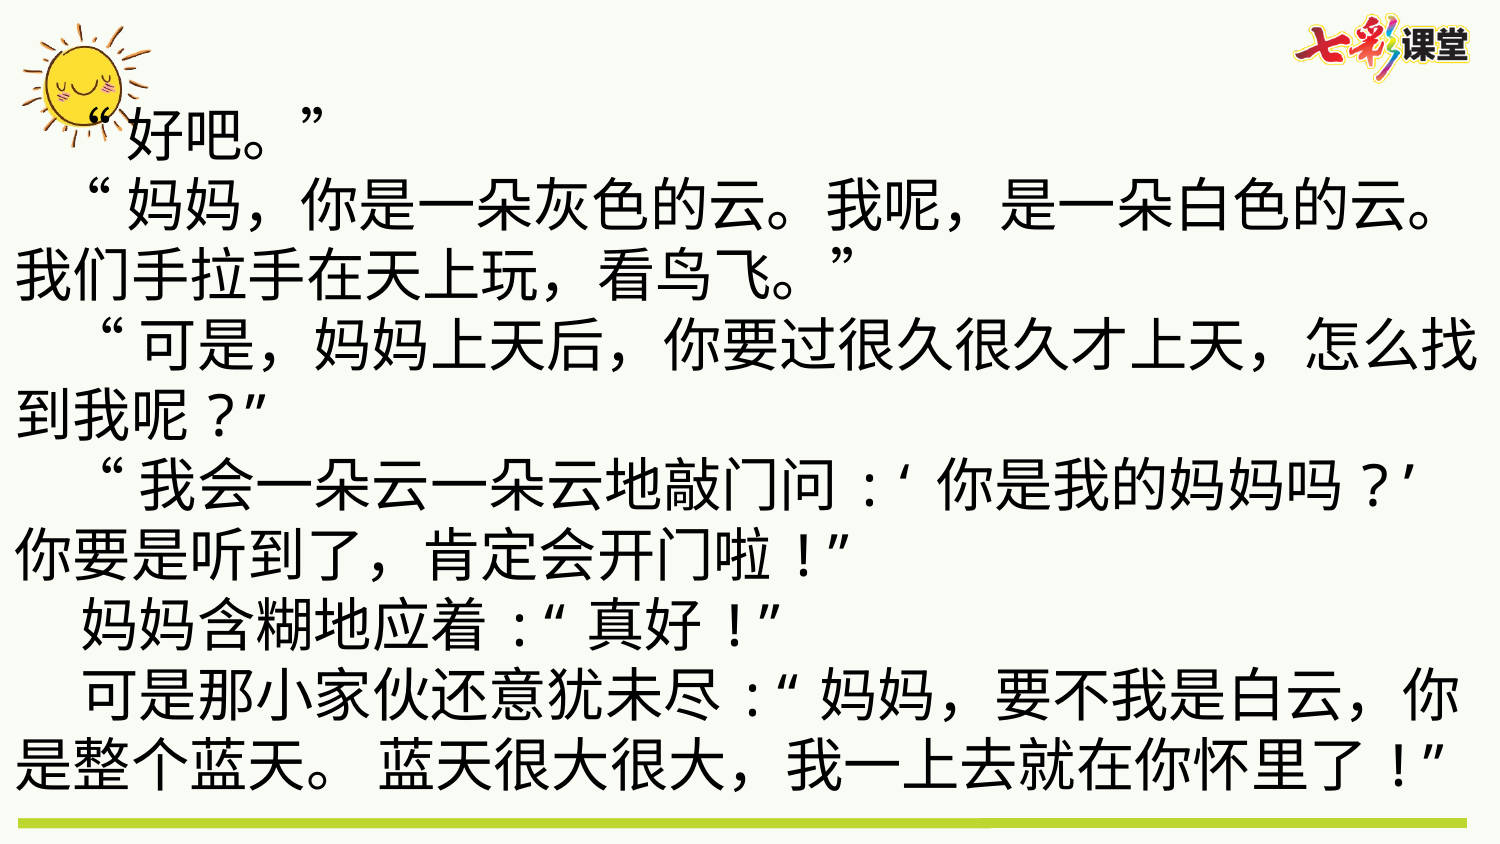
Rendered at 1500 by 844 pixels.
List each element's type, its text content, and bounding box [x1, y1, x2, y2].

picture [18, 806, 1467, 844]
picture [1291, 9, 1472, 87]
picture [0, 0, 173, 91]
text_box “好吧。” “妈妈，你是一朵灰色的云。我呢，是一朵白色的云。我们手拉手在天上玩，看鸟飞。” “可是，妈妈上天后，你要过很久很久才上天，怎么找到我呢?” “我会一朵云一朵云地敲门问:‘你是我的妈妈吗?’ 你要是听到了，肯定会开门啦!” 妈妈含糊地应着:“真好!” 可是那小家伙还意犹未尽:“妈妈，要不我是白云，你是整个蓝天。 蓝天很大很大，我一上去就在你怀里了!” [0, 91, 1500, 806]
